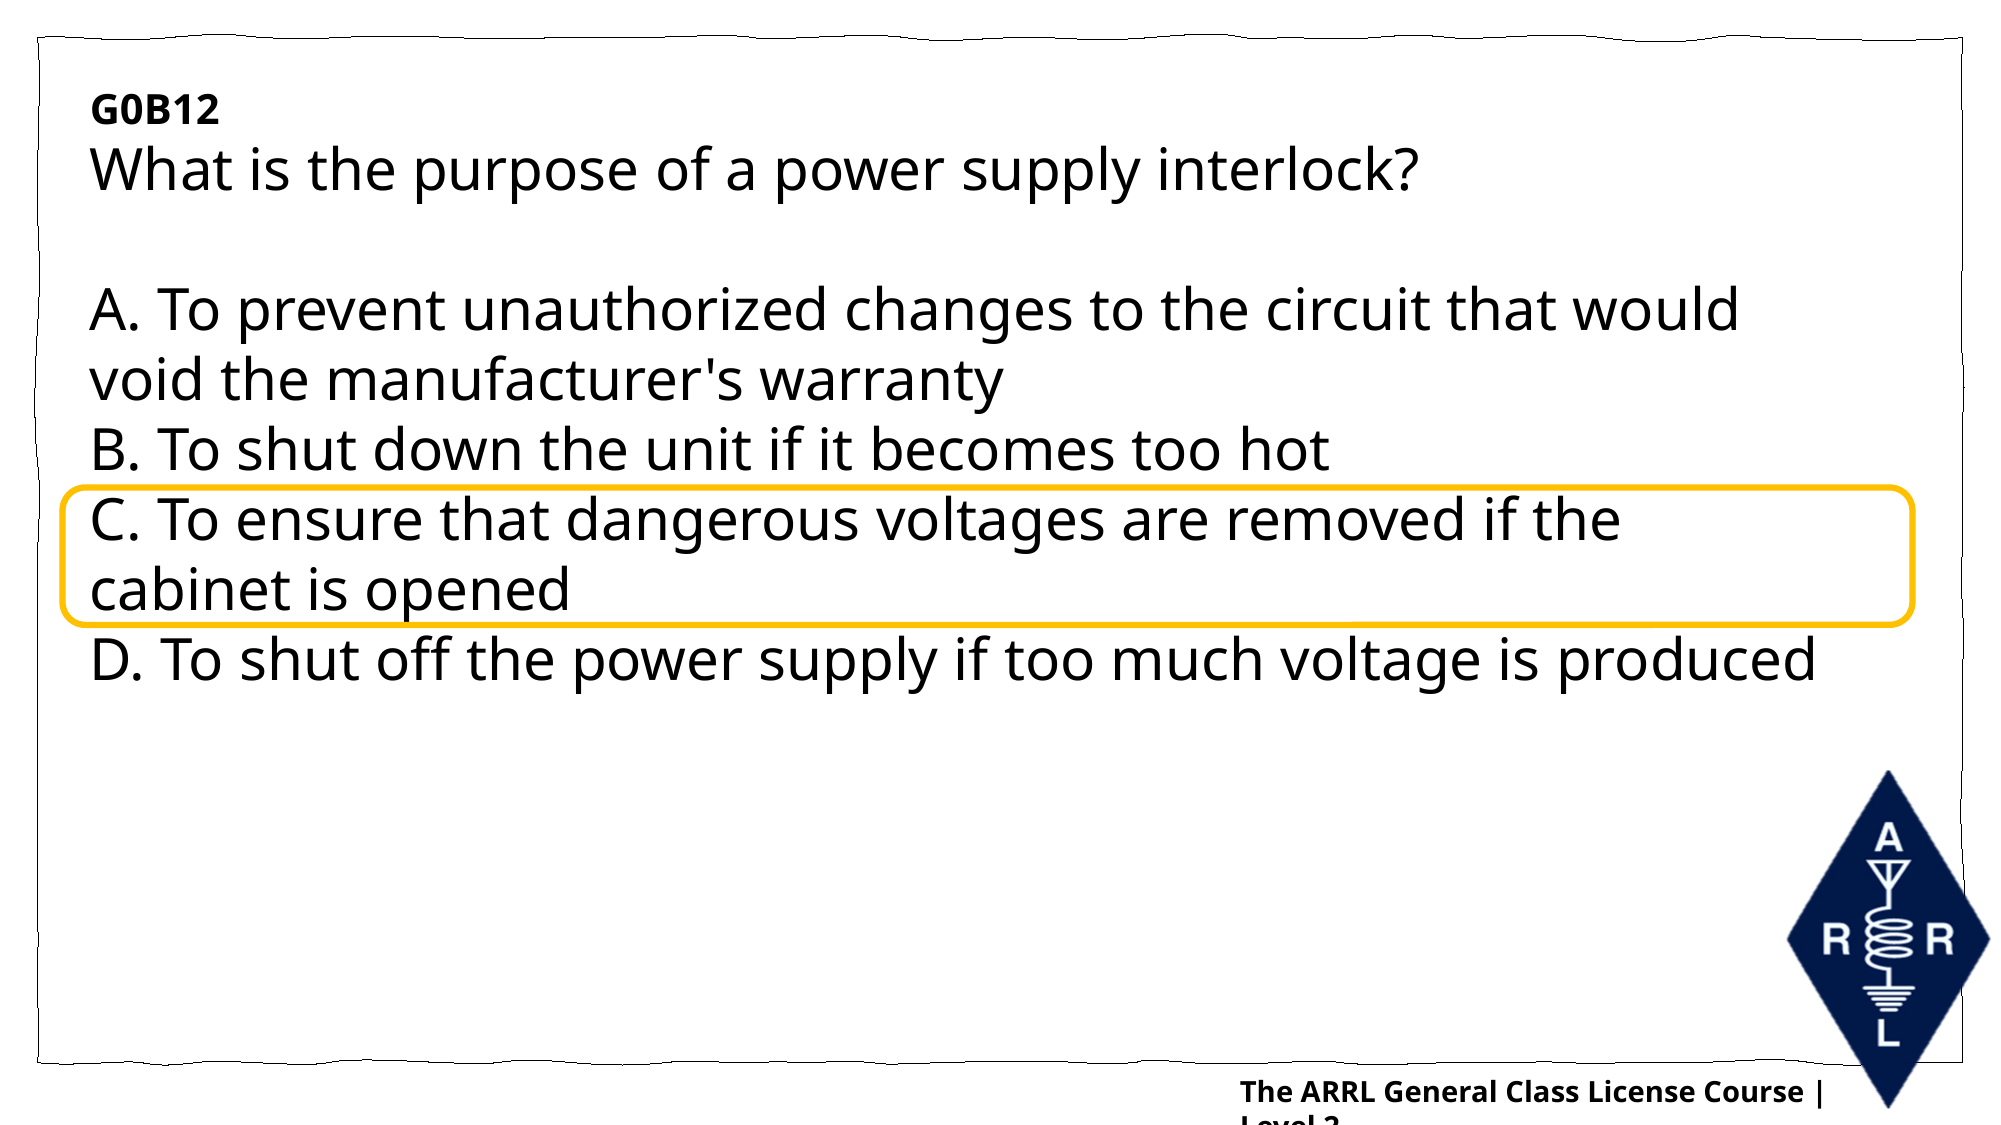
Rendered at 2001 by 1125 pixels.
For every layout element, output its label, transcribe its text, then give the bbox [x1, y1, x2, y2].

text_box G0B12 What is the purpose of a power supply interlock? A. To prevent unauthorized changes to the circuit that would void the manufacturer's warranty B. To shut down the unit if it becomes too hot C. To ensure that dangerous voltages are removed if the cabinet is opened D. To shut off the power supply if too much voltage is produced [75, 625, 1850, 700]
text_box [61, 486, 1914, 626]
text_box G0B12 What is the purpose of a power supply interlock? A. To prevent unauthorized changes to the circuit that would void the manufacturer's warranty B. To shut down the unit if it becomes too hot C. To ensure that dangerous voltages are removed if the cabinet is opened D. To shut off the power supply if too much voltage is produced [75, 75, 1850, 488]
picture [1773, 752, 1999, 1125]
